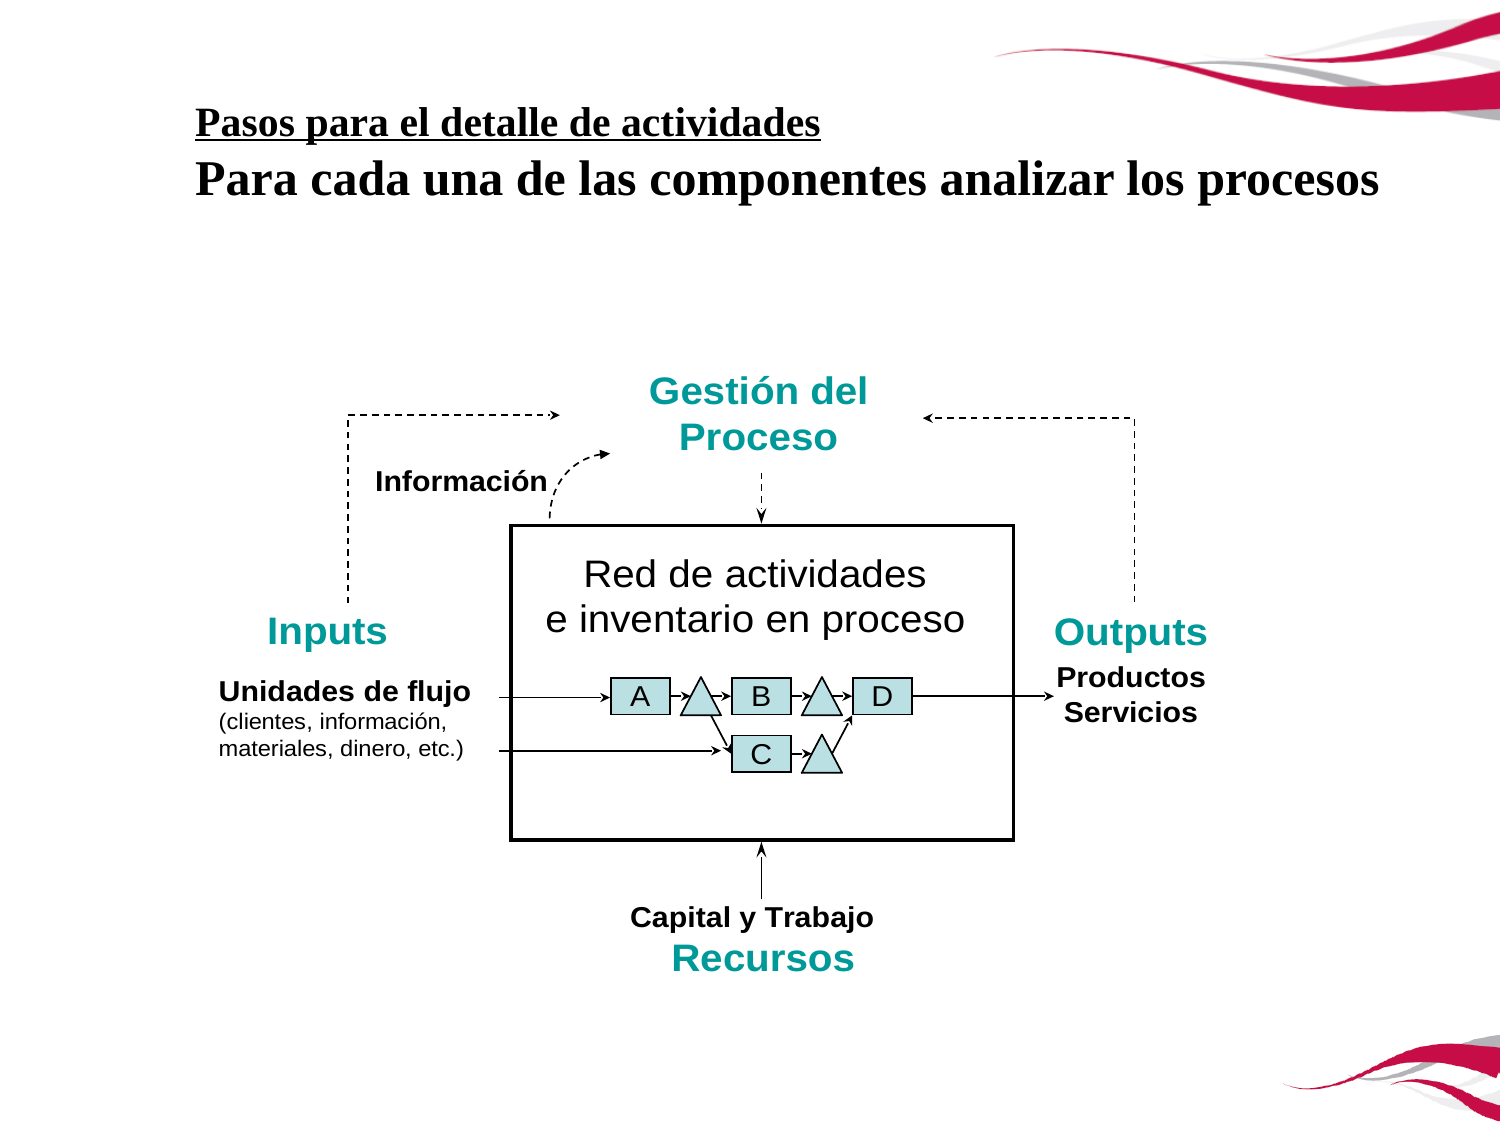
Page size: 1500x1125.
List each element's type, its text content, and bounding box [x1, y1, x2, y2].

picture [206, 361, 1223, 988]
picture [920, 0, 1500, 140]
picture [1254, 1022, 1500, 1125]
text_box Pasos para el detalle de actividades Para cada una de las componentes analizar los procesos [180, 87, 1396, 213]
